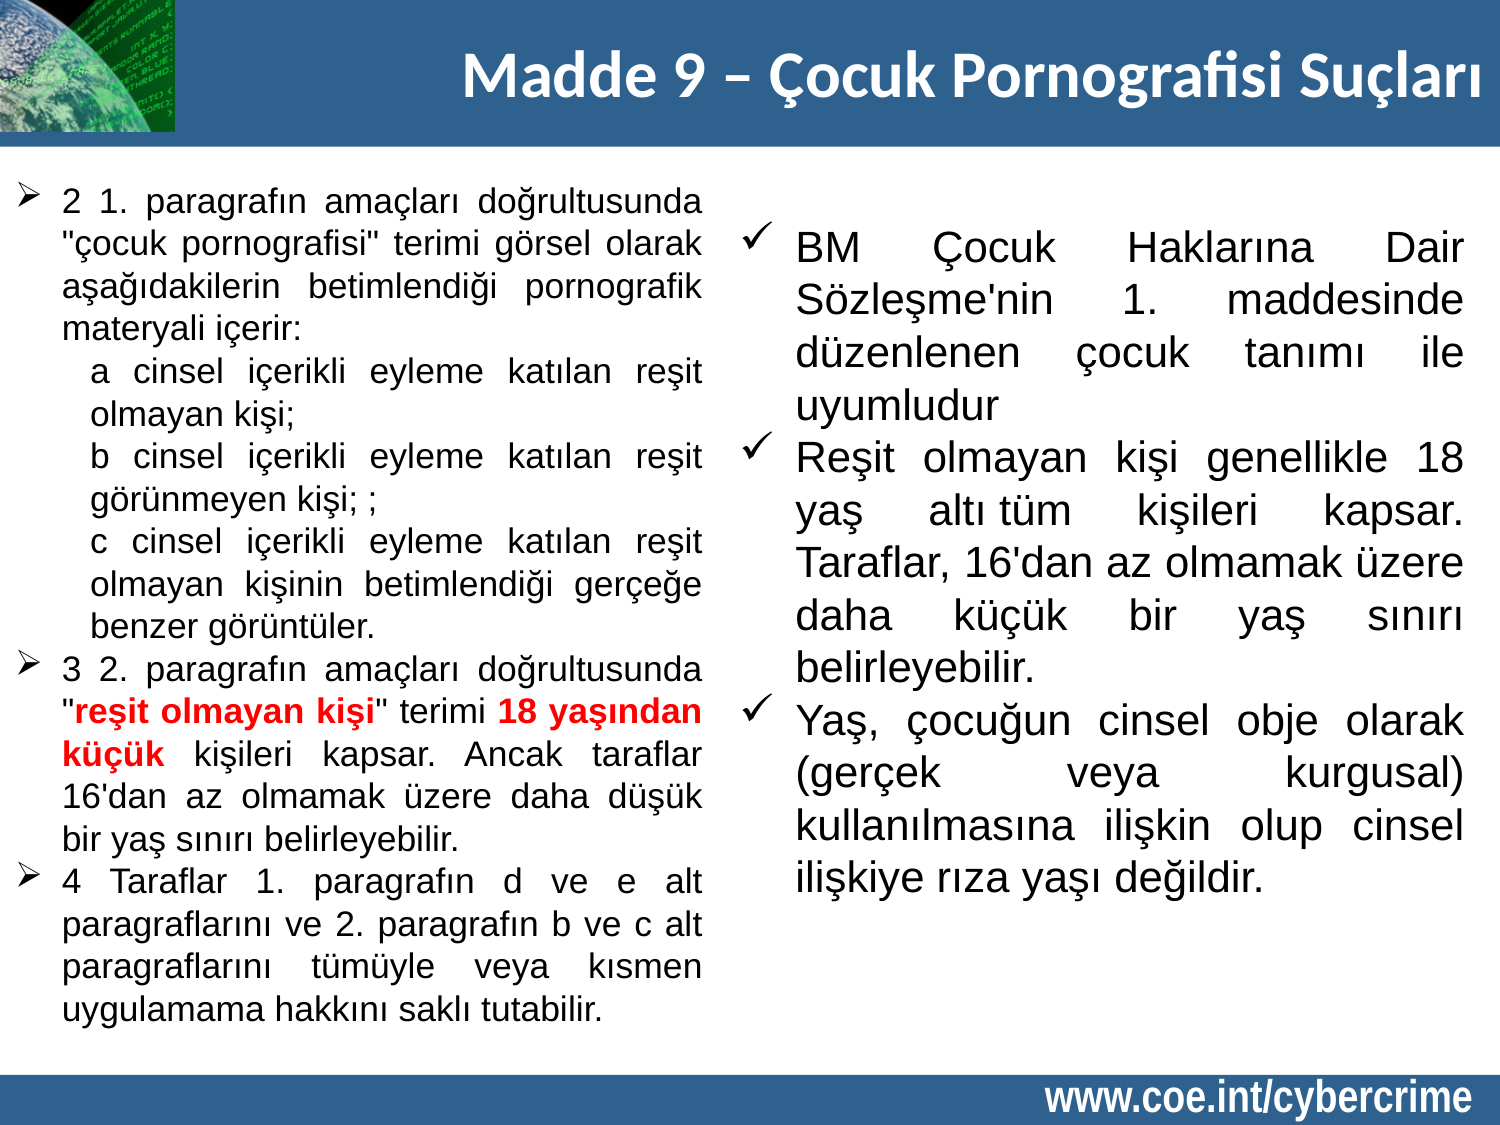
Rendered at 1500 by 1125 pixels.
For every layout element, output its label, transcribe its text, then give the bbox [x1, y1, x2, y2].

text_box www.coe.int/cybercrime [1030, 1059, 1500, 1125]
text_box 2 1. paragrafın amaçları doğrultusunda "çocuk pornografisi" terimi görsel olarak aşağıdakilerin betimlendiği pornografik materyali içerir: a cinsel içerikli eyleme katılan reşit olmayan kişi; b cinsel içerikli eyleme katılan reşit görünmeyen kişi; ; c cinsel içerikli eyleme katılan reşit olmayan kişinin betimlendiği gerçeğe benzer görüntüler. 3 2. paragrafın amaçları doğrultusunda "reşit olmayan kişi" terimi 18 yaşından küçük kişileri kapsar. Ancak taraflar 16'dan az olmamak üzere daha düşük bir yaş sınırı belirleyebilir. 4 Taraflar 1. paragrafın d ve e alt paragraflarını ve 2. paragrafın b ve c alt paragraflarını tümüyle veya kısmen uygulamama hakkını saklı tutabilir. [0, 170, 718, 1036]
text_box Madde 9 – Çocuk Pornografisi Suçları [0, 0, 1500, 149]
text_box [0, 1073, 1030, 1125]
text_box BM Çocuk Haklarına Dair Sözleşme'nin 1. maddesinde düzenlenen çocuk tanımı ile uyumludur Reşit olmayan kişi genellikle 18 yaş altı tüm kişileri kapsar. Taraflar, 16'dan az olmamak üzere daha küçük bir yaş sınırı belirleyebilir. Yaş, çocuğun cinsel obje olarak (gerçek veya kurgusal) kullanılmasına ilişkin olup cinsel ilişkiye rıza yaşı değildir. [724, 211, 1480, 909]
picture [0, 0, 175, 132]
